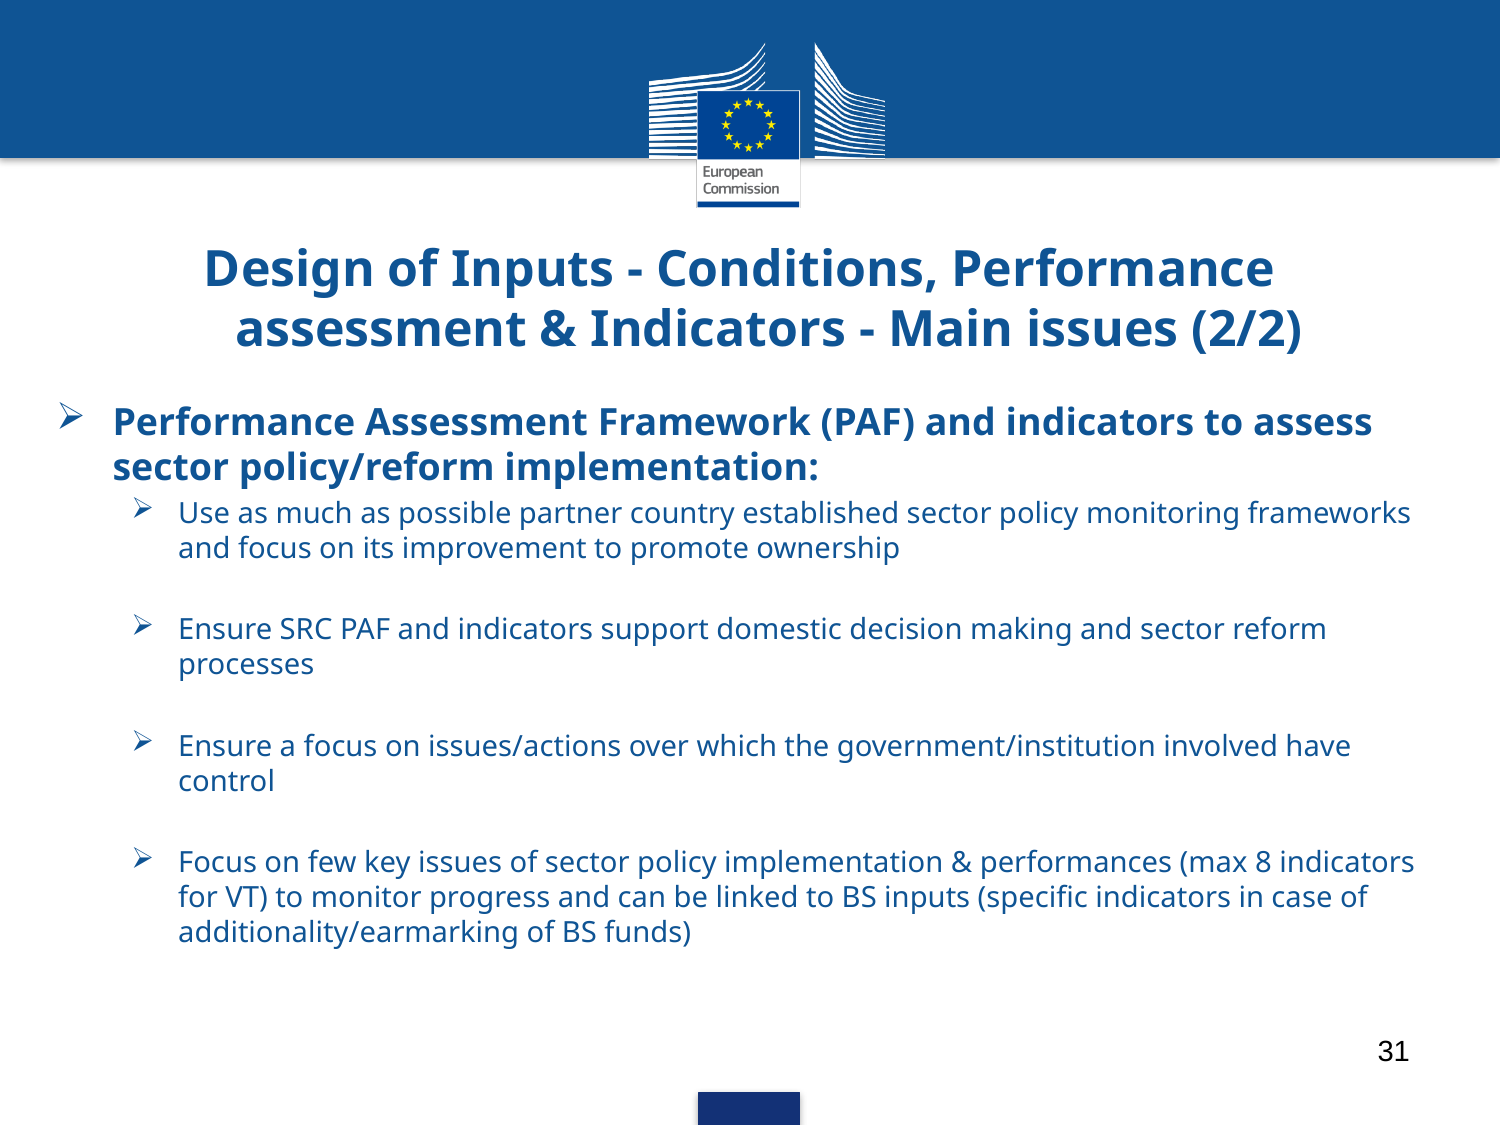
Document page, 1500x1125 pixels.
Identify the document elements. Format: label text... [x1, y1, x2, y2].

slide_number 31 [1074, 1024, 1425, 1103]
picture [649, 42, 885, 208]
list Performance Assessment Framework (PAF) and indicators to assess sector policy/reform implementation: Use as much as possible partner country established sector policy monitoring frameworks and focus on its improvement to promote ownership Ensure SRC PAF and indicators support domestic decision making and sector reform processes Ensure a focus on issues/actions over which the government/institution involved have control Focus on few key issues of sector policy implementation & performances (max 8 indicators for VT) to monitor progress and can be linked to BS inputs (specific indicators in case of additionality/earmarking of BS funds) [41, 338, 1459, 1083]
title Design of Inputs - Conditions, Performance assessment & Indicators - Main issues (2/2) [64, 219, 1415, 338]
